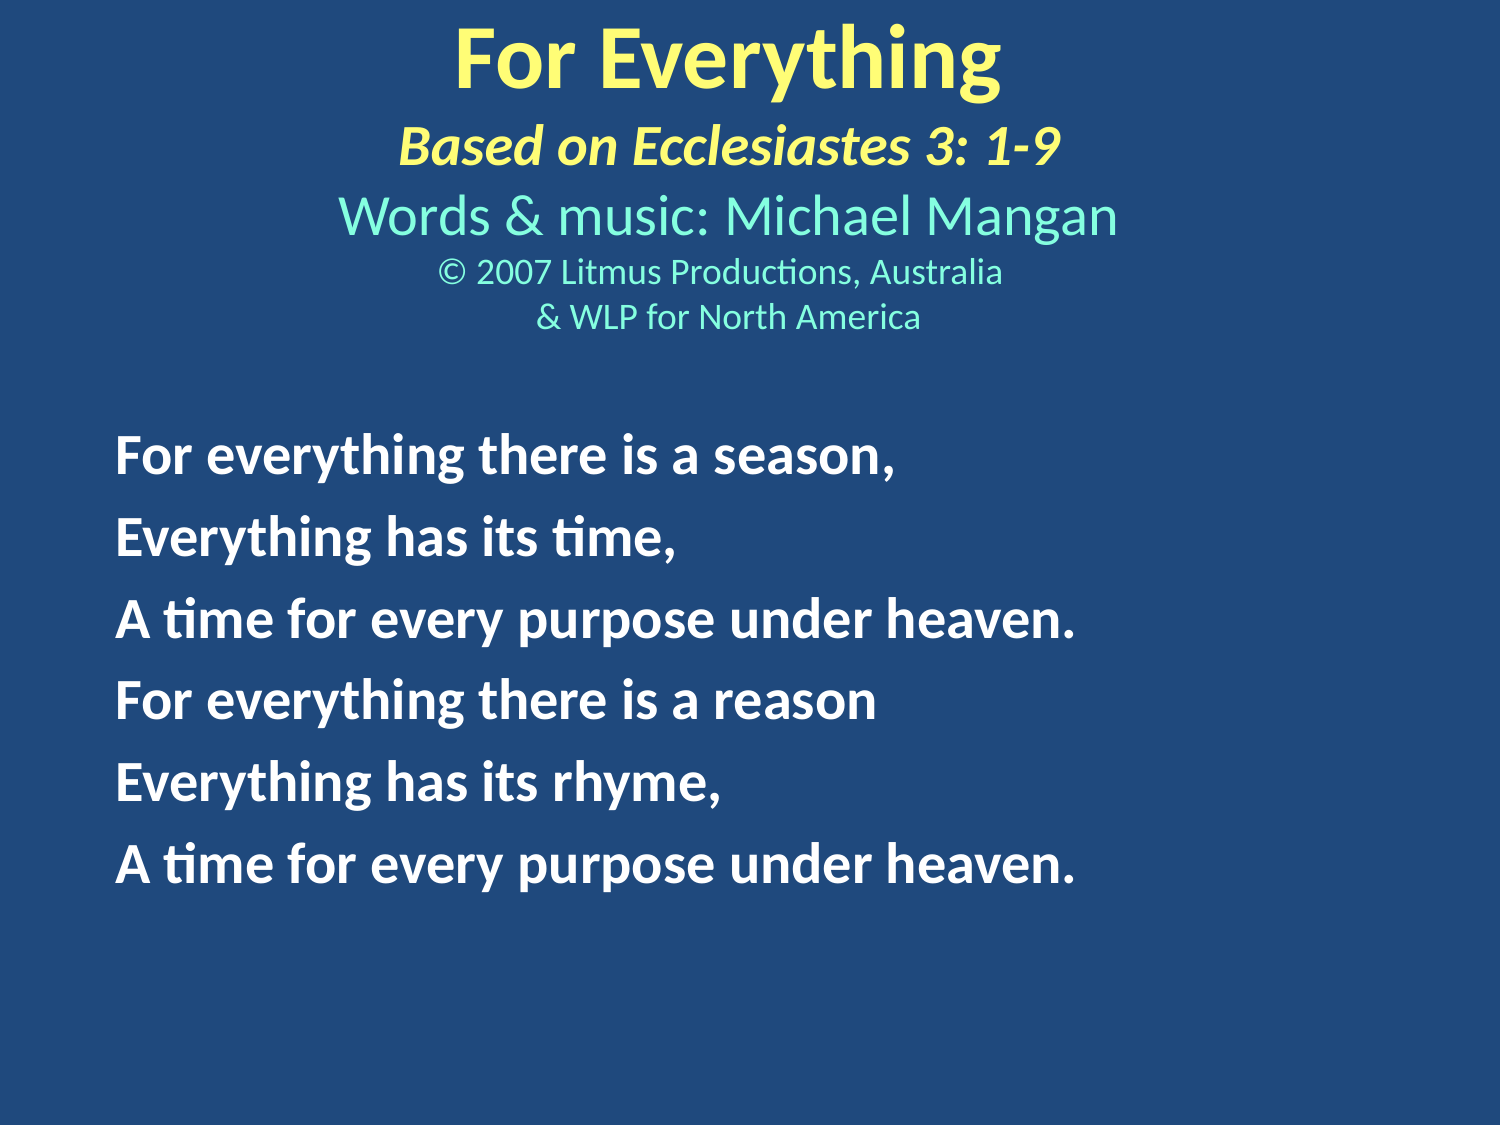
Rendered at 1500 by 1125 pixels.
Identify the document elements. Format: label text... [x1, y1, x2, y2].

list For everything there is a season, Everything has its time, A time for every purpose under heaven. For everything there is a reason Everything has its rhyme, A time for every purpose under heaven. [100, 408, 1471, 929]
text_box For Everything Based on Ecclesiastes 3: 1-9 Words & music: Michael Mangan © 2007 Litmus Productions, Australia & WLP for North America [41, 7, 1417, 327]
